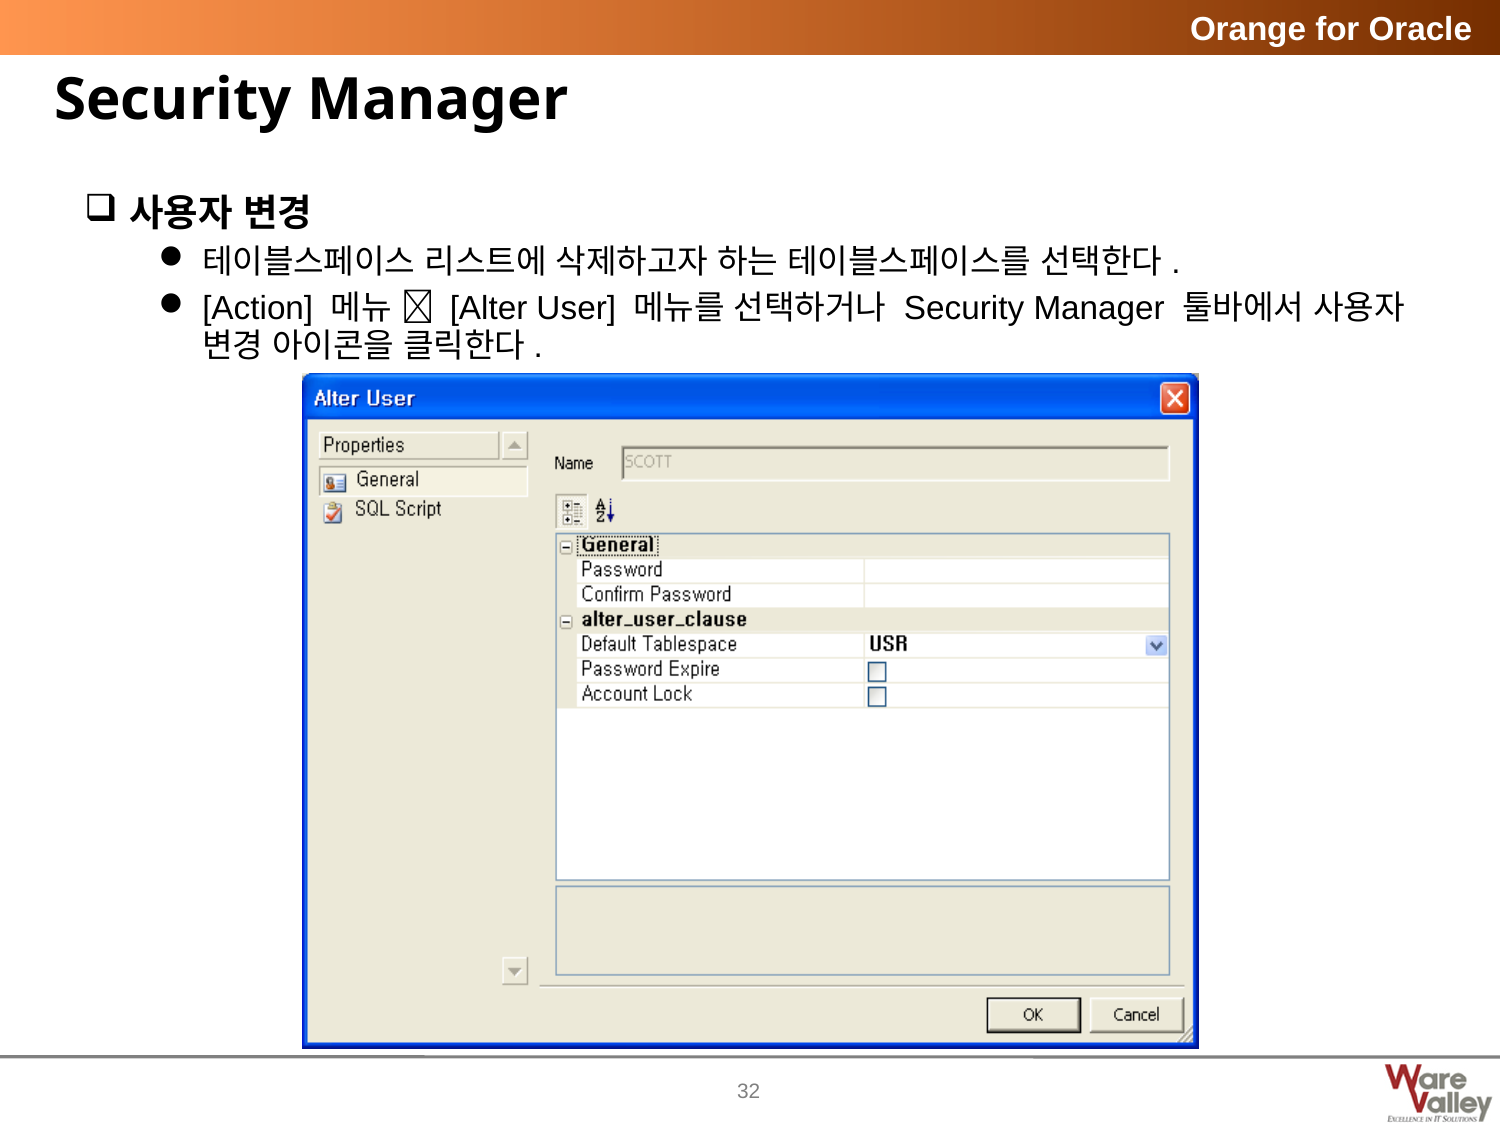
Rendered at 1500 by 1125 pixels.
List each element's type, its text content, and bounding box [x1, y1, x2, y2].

title Security Manager [39, 54, 1461, 150]
picture [302, 373, 1199, 1049]
list 사용자 변경 테이블스페이스 리스트에 삭제하고자 하는 테이블스페이스를 선택한다. [Action] 메뉴  [Alter User] 메뉴를 선택하거나 Security Manager 툴바에서 사용자 변경 아이콘을 클릭한다. [69, 184, 1459, 1012]
picture [1376, 1060, 1500, 1125]
